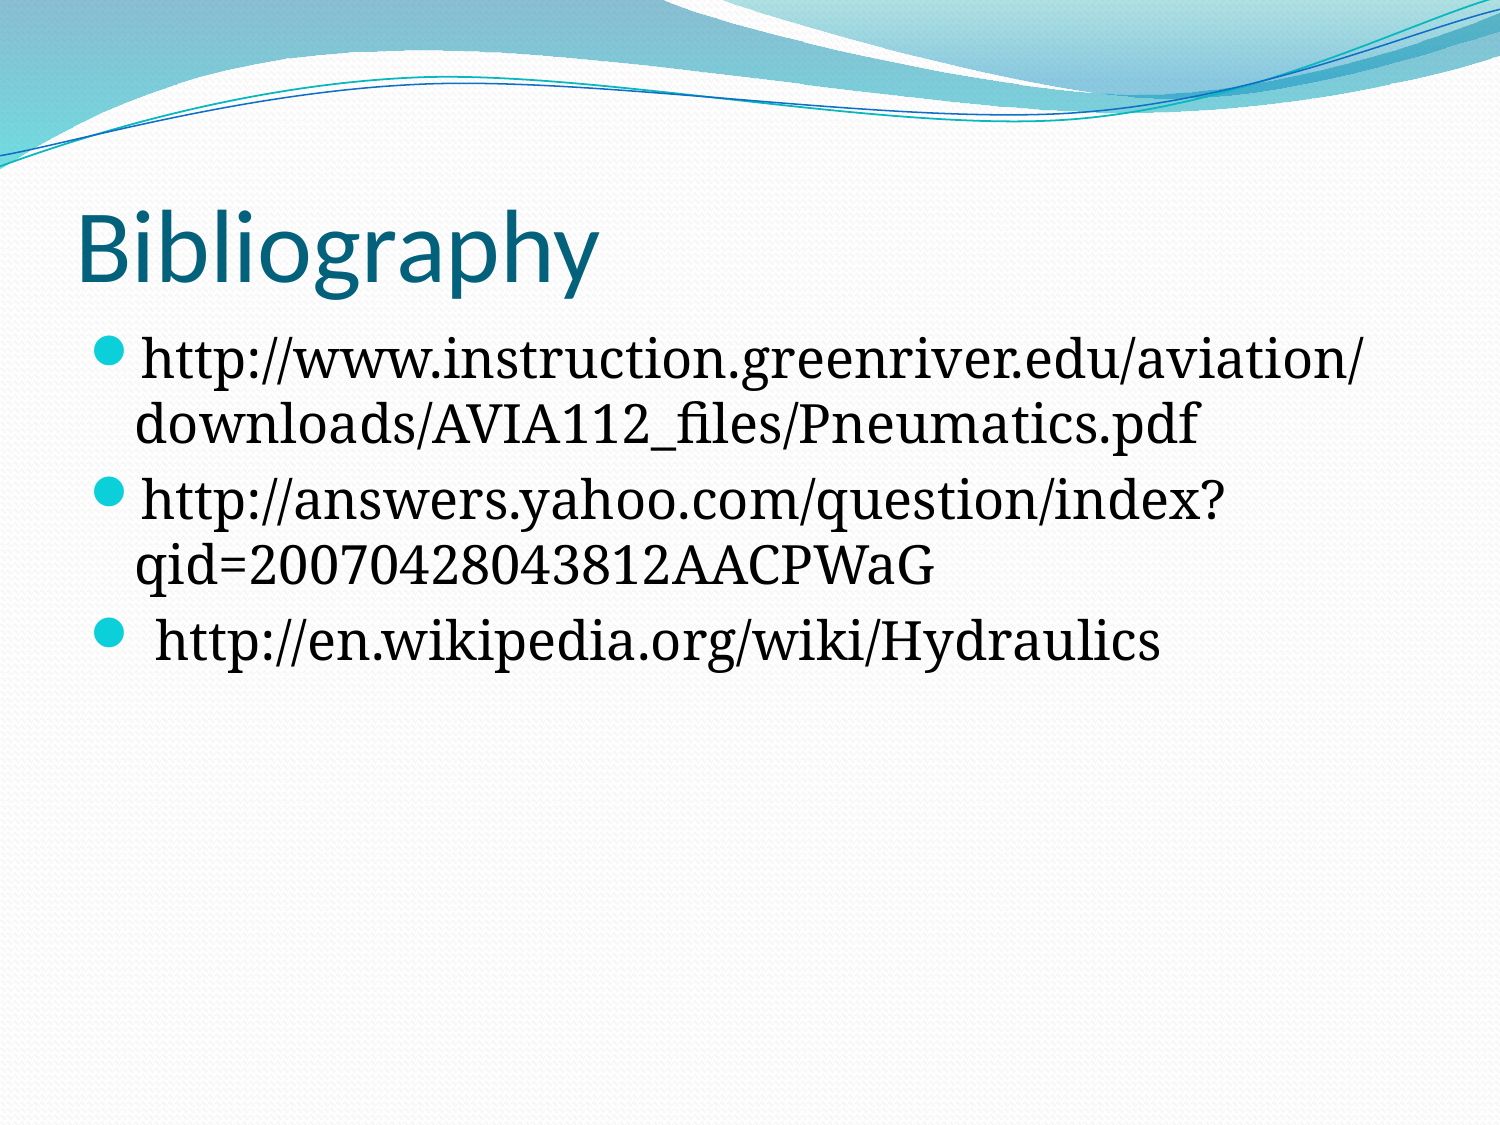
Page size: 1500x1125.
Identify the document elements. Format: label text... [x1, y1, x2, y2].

list http://www.instruction.greenriver.edu/aviation/downloads/AVIA112_files/Pneumatics.pdf http://answers.yahoo.com/question/index?qid=20070428043812AACPWaG http://en.wikipedia.org/wiki/Hydraulics [75, 317, 1425, 1038]
title Bibliography [75, 115, 1425, 303]
